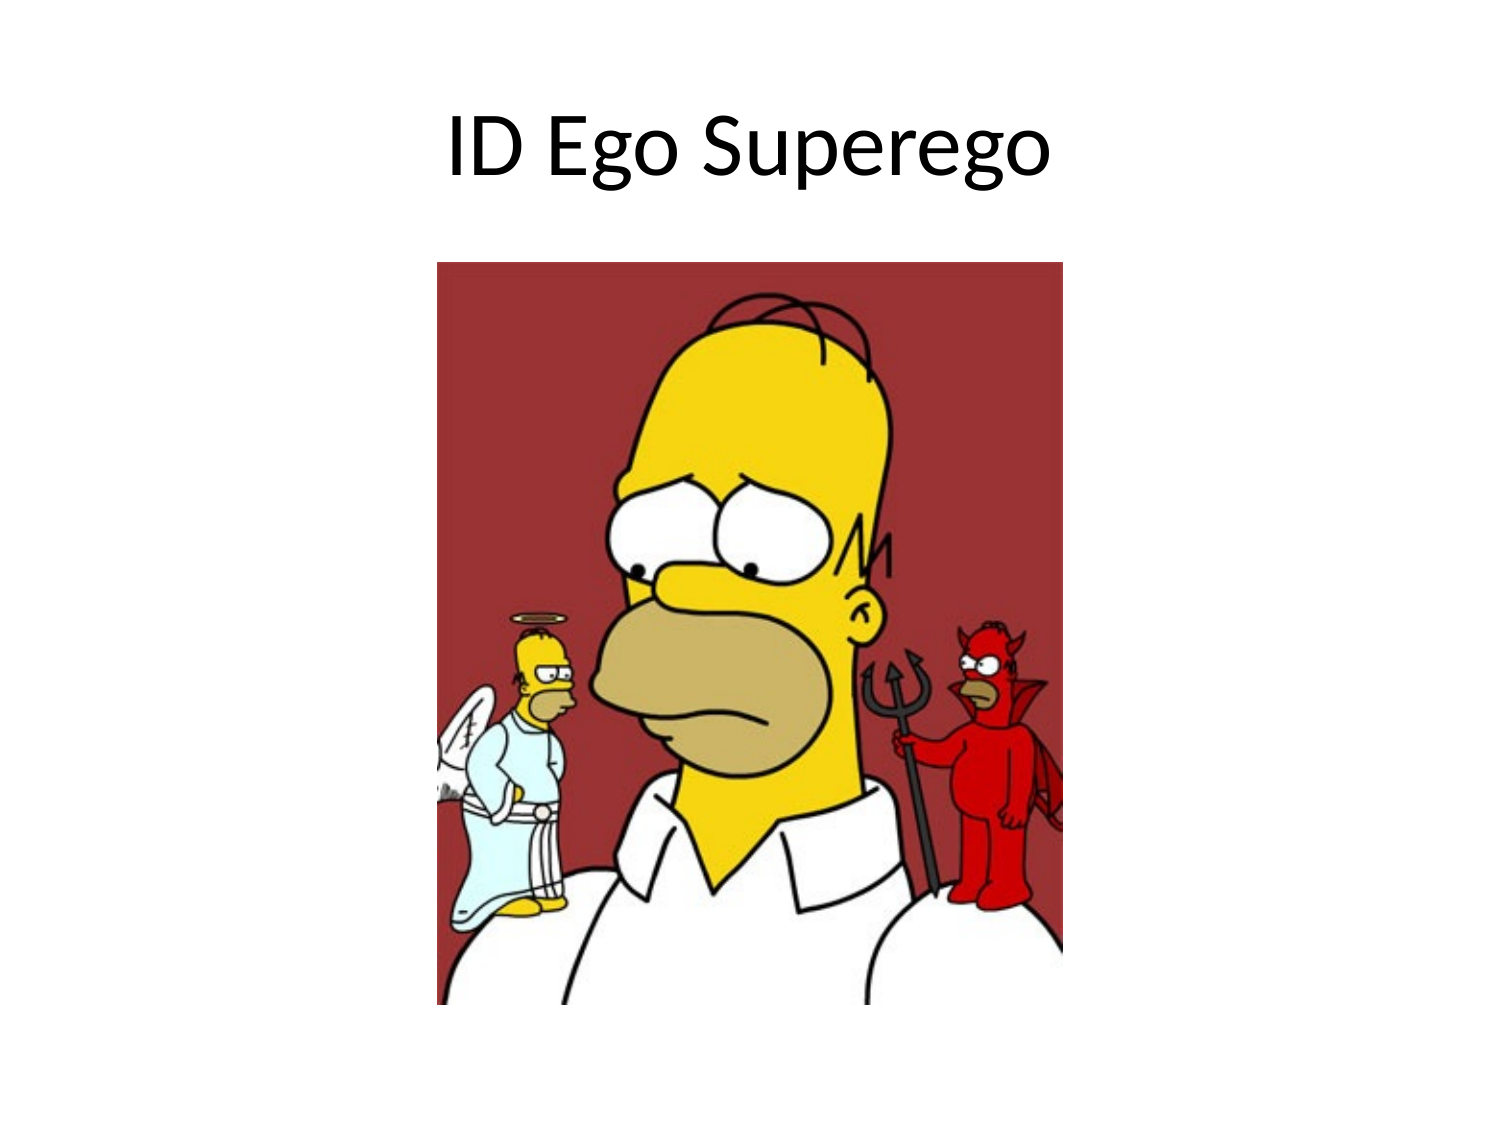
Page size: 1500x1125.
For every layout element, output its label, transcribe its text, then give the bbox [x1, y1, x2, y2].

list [74, 262, 1426, 1006]
title ID Ego Superego [75, 45, 1425, 233]
